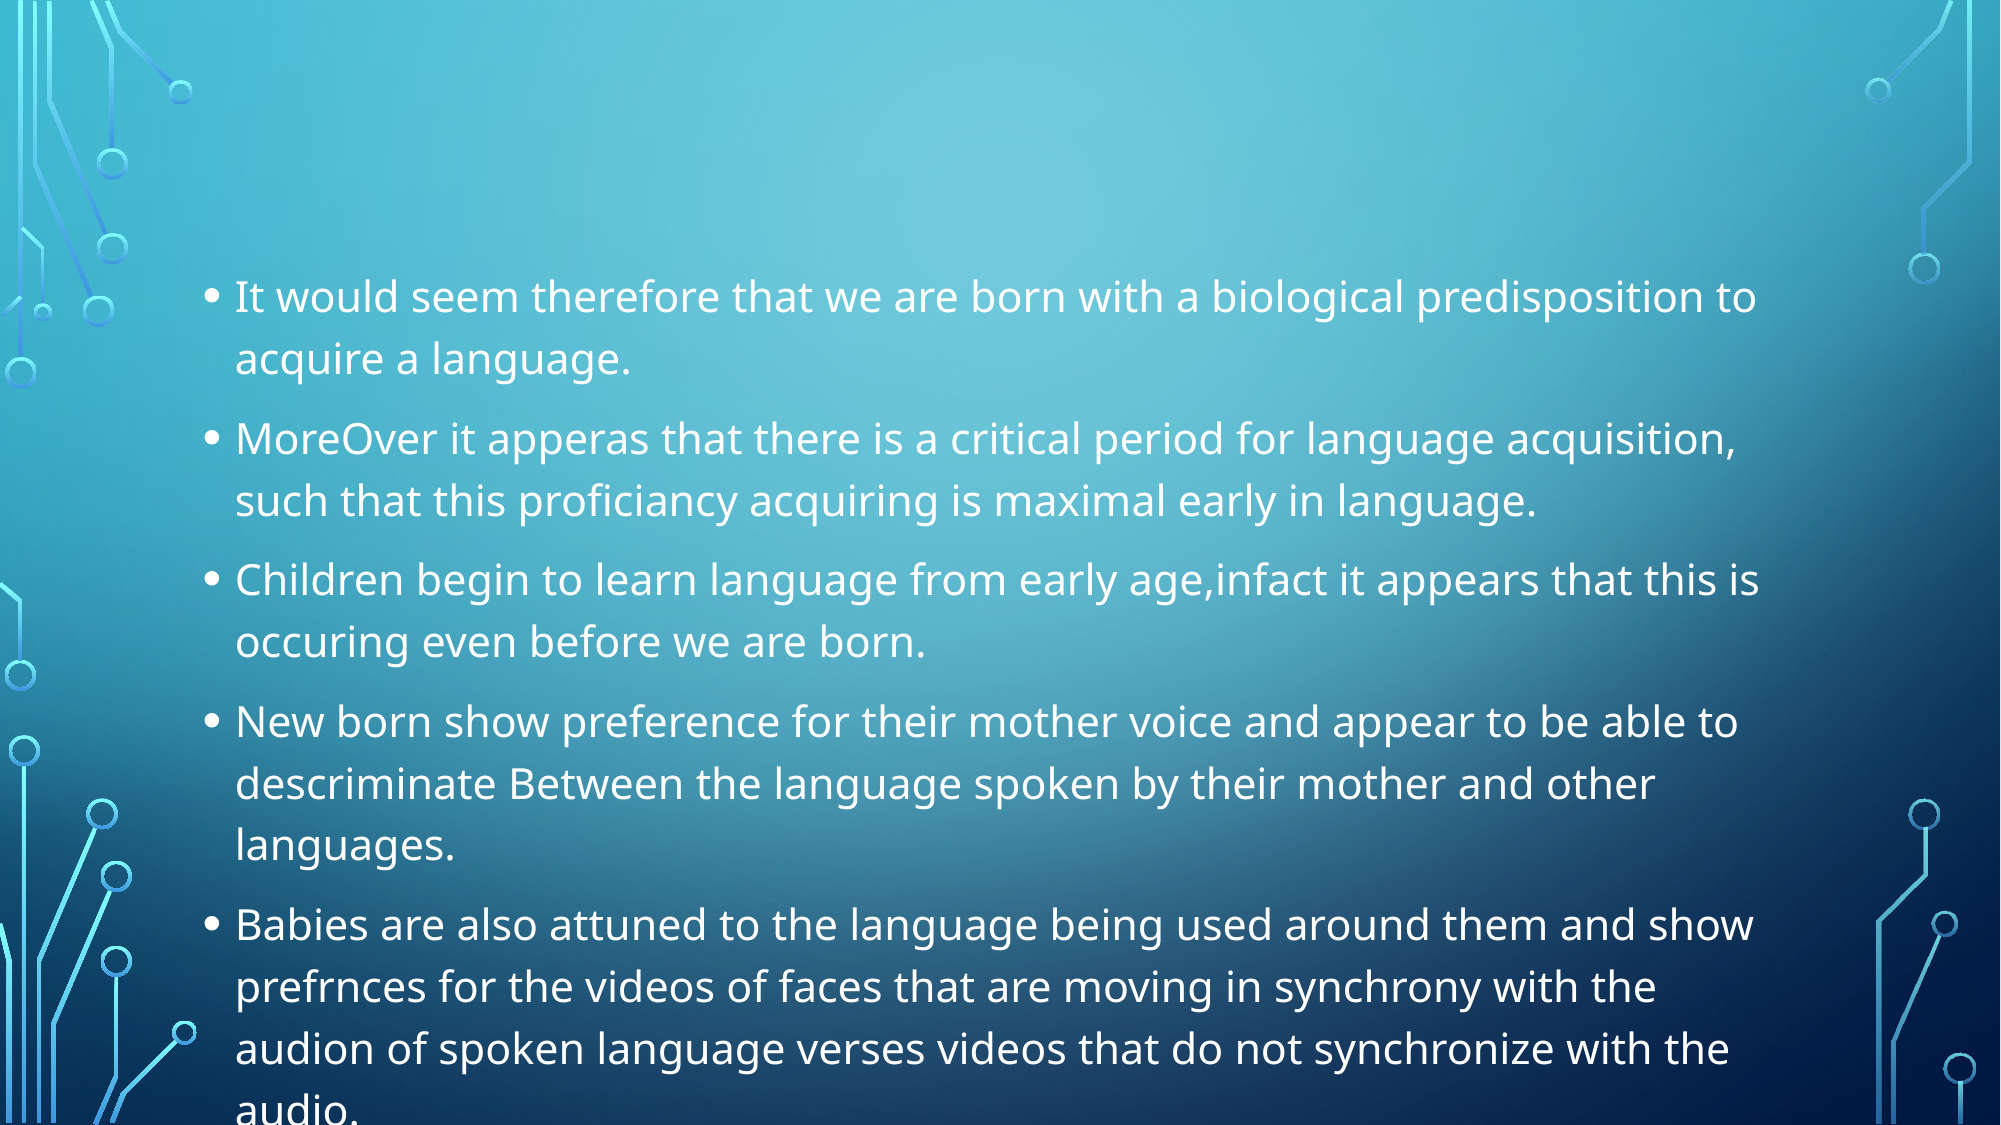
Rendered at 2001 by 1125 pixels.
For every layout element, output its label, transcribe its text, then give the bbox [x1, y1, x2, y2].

list It would seem therefore that we are born with a biological predisposition to acquire a language. MoreOver it apperas that there is a critical period for language acquisition, such that this proficiancy acquiring is maximal early in language. Children begin to learn language from early age,infact it appears that this is occuring even before we are born. New born show preference for their mother voice and appear to be able to descriminate Between the language spoken by their mother and other languages. Babies are also attuned to the language being used around them and show prefrnces for the videos of faces that are moving in synchrony with the audion of spoken language verses videos that do not synchronize with the audio. [187, 251, 1813, 1125]
